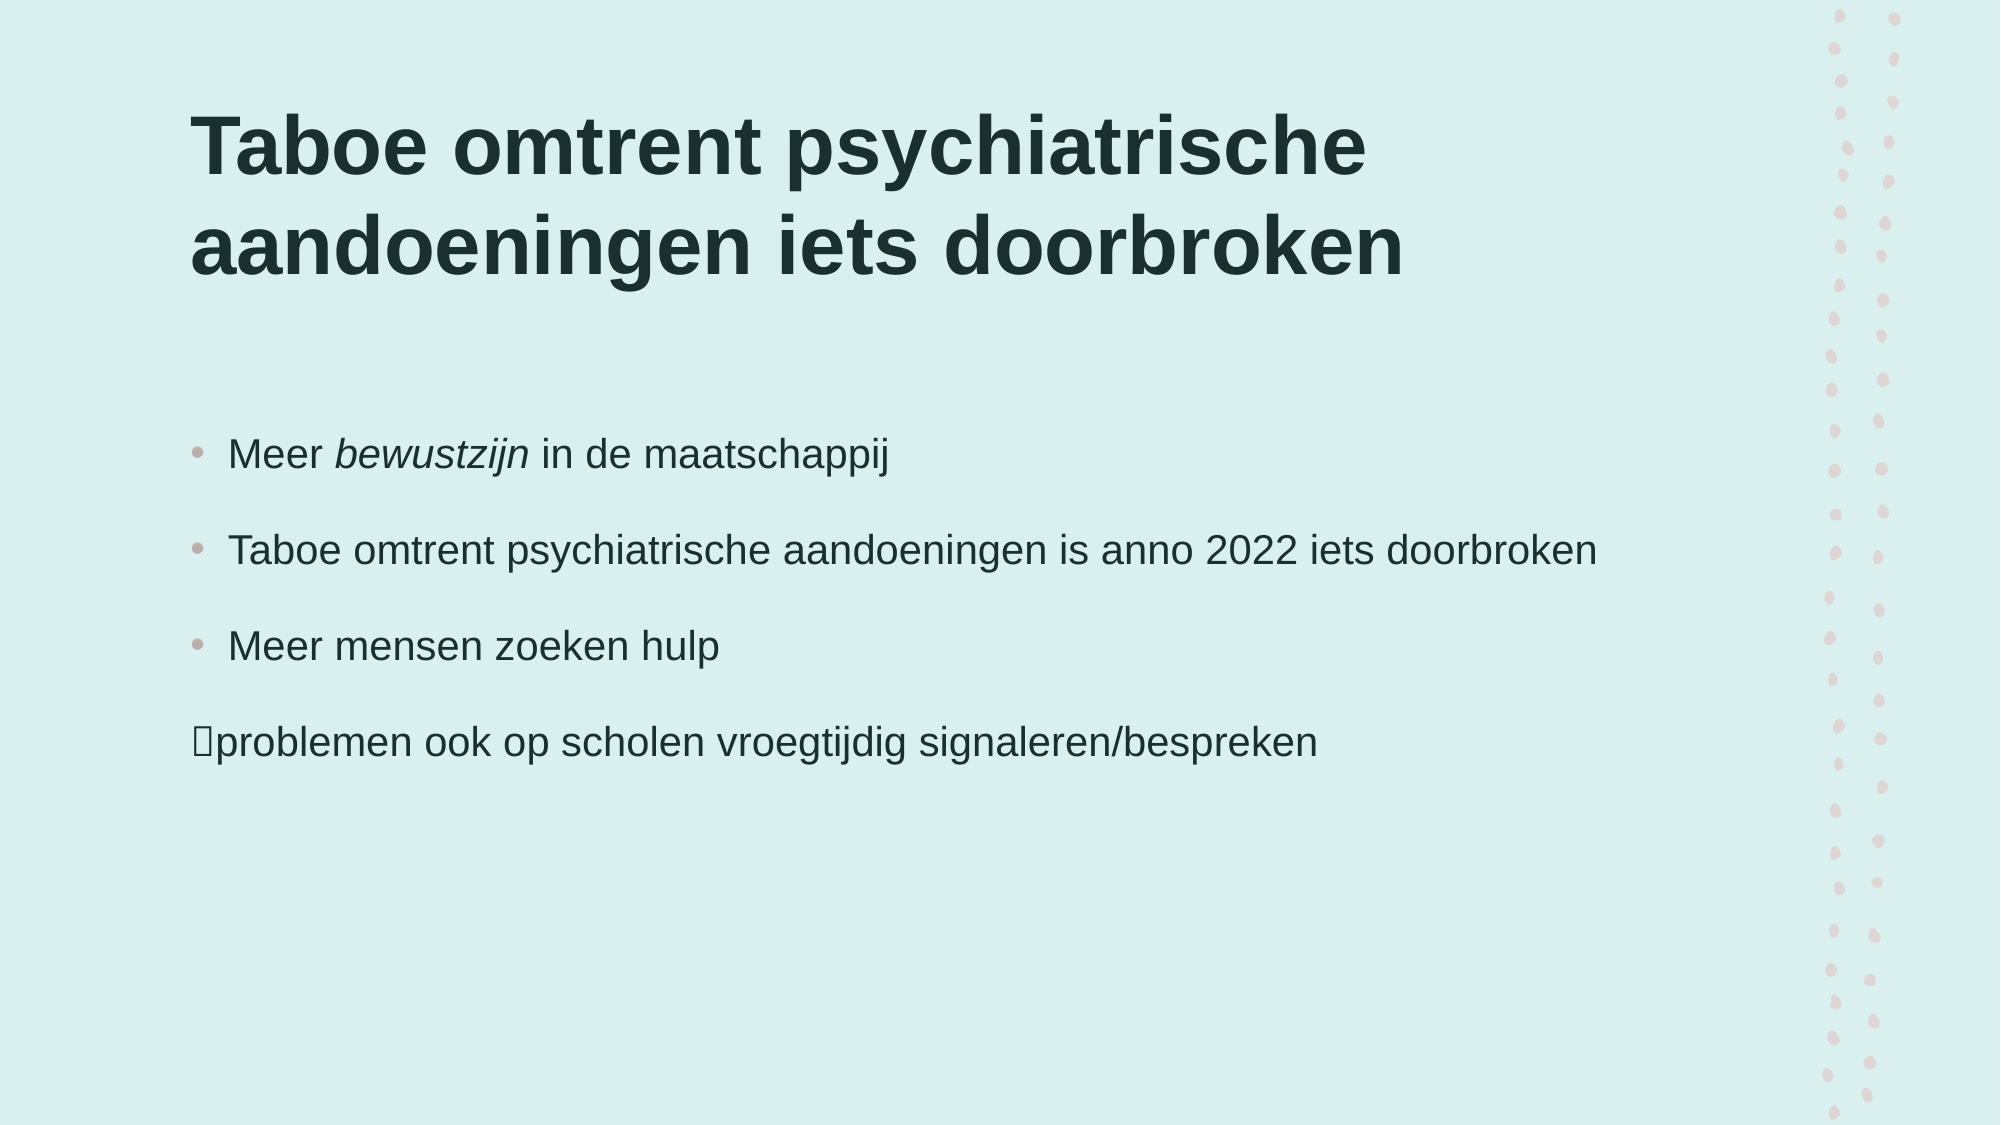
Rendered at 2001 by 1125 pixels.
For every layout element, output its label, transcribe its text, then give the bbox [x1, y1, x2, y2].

title Taboe omtrent psychiatrische aandoeningen iets doorbroken [175, 82, 1756, 300]
list Meer bewustzijn in de maatschappij Taboe omtrent psychiatrische aandoeningen is anno 2022 iets doorbroken Meer mensen zoeken hulp problemen ook op scholen vroegtijdig signaleren/bespreken [175, 394, 1756, 1022]
